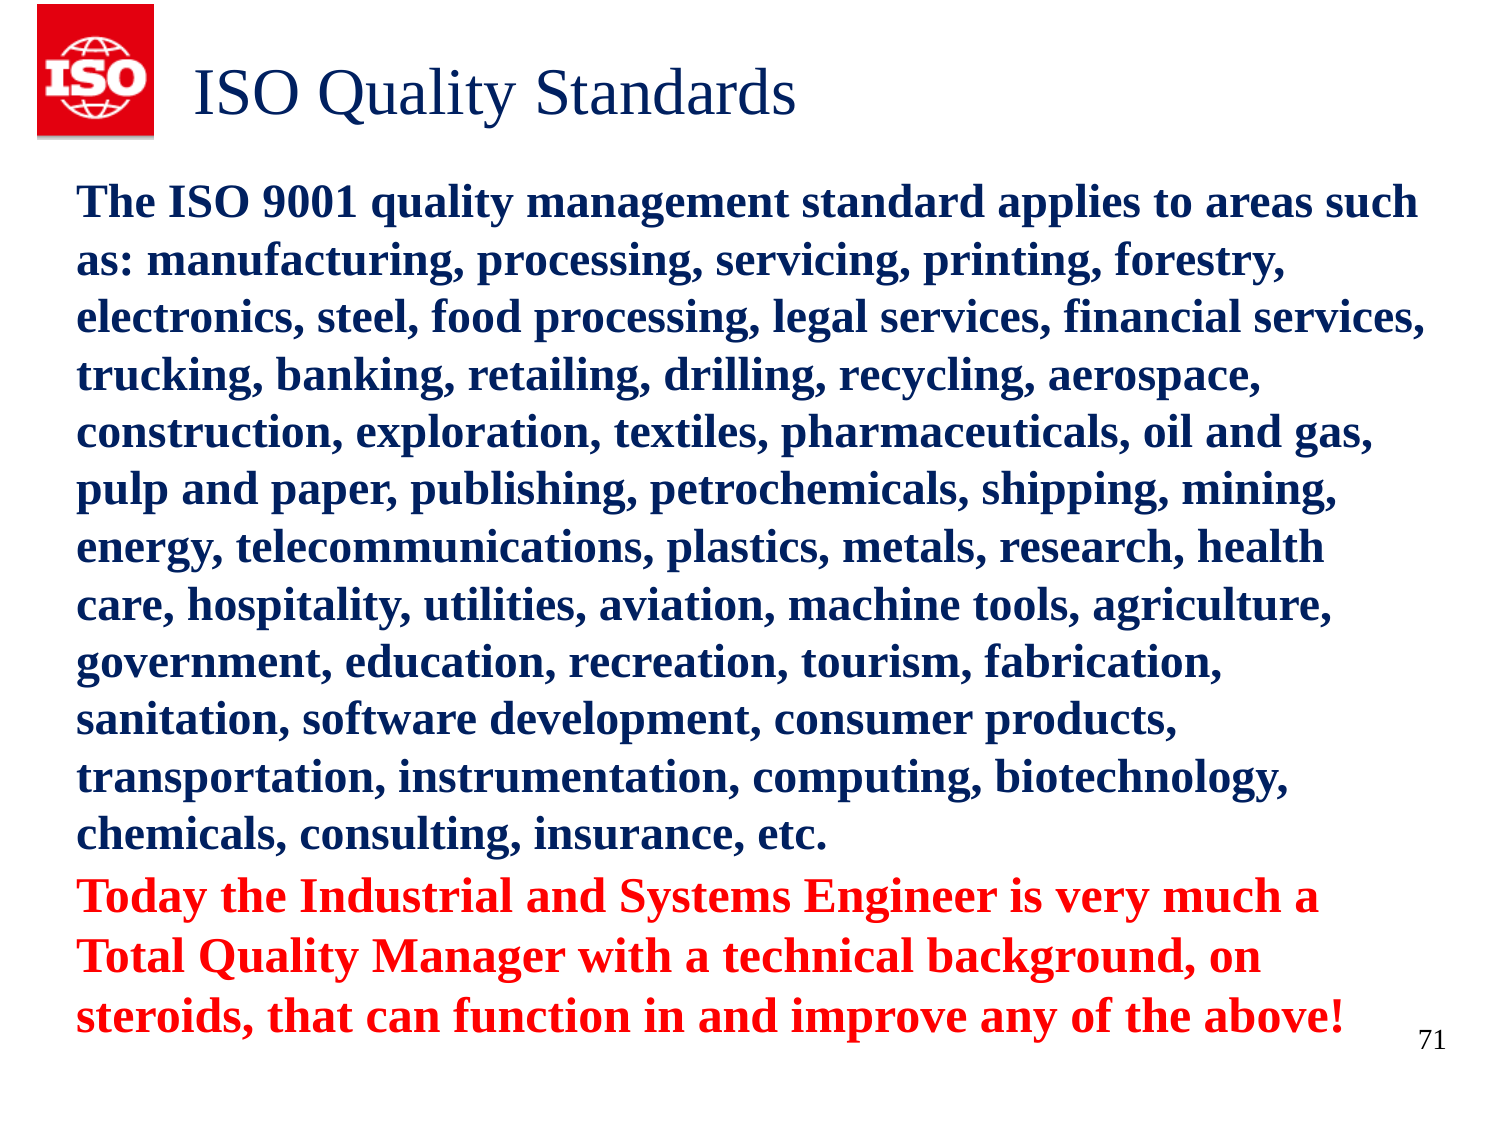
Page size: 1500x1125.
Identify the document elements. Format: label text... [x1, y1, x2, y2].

text_box The ISO 9001 quality management standard applies to areas such as: manufacturing, processing, servicing, printing, forestry, electronics, steel, food processing, legal services, financial services, trucking, banking, retailing, drilling, recycling, aerospace, construction, exploration, textiles, pharmaceuticals, oil and gas, pulp and paper, publishing, petrochemicals, shipping, mining, energy, telecommunications, plastics, metals, research, health care, hospitality, utilities, aviation, machine tools, agriculture, government, education, recreation, tourism, fabrication, sanitation, software development, consumer products, transportation, instrumentation, computing, biotechnology, chemicals, consulting, insurance, etc. [61, 162, 1443, 867]
text_box Today the Industrial and Systems Engineer is very much a Total Quality Manager with a technical background, on steroids, that can function in and improve any of the above! [61, 855, 1375, 1111]
slide_number 71 [1375, 1012, 1463, 1088]
picture [37, 4, 154, 141]
title ISO Quality Standards [178, 37, 1403, 138]
